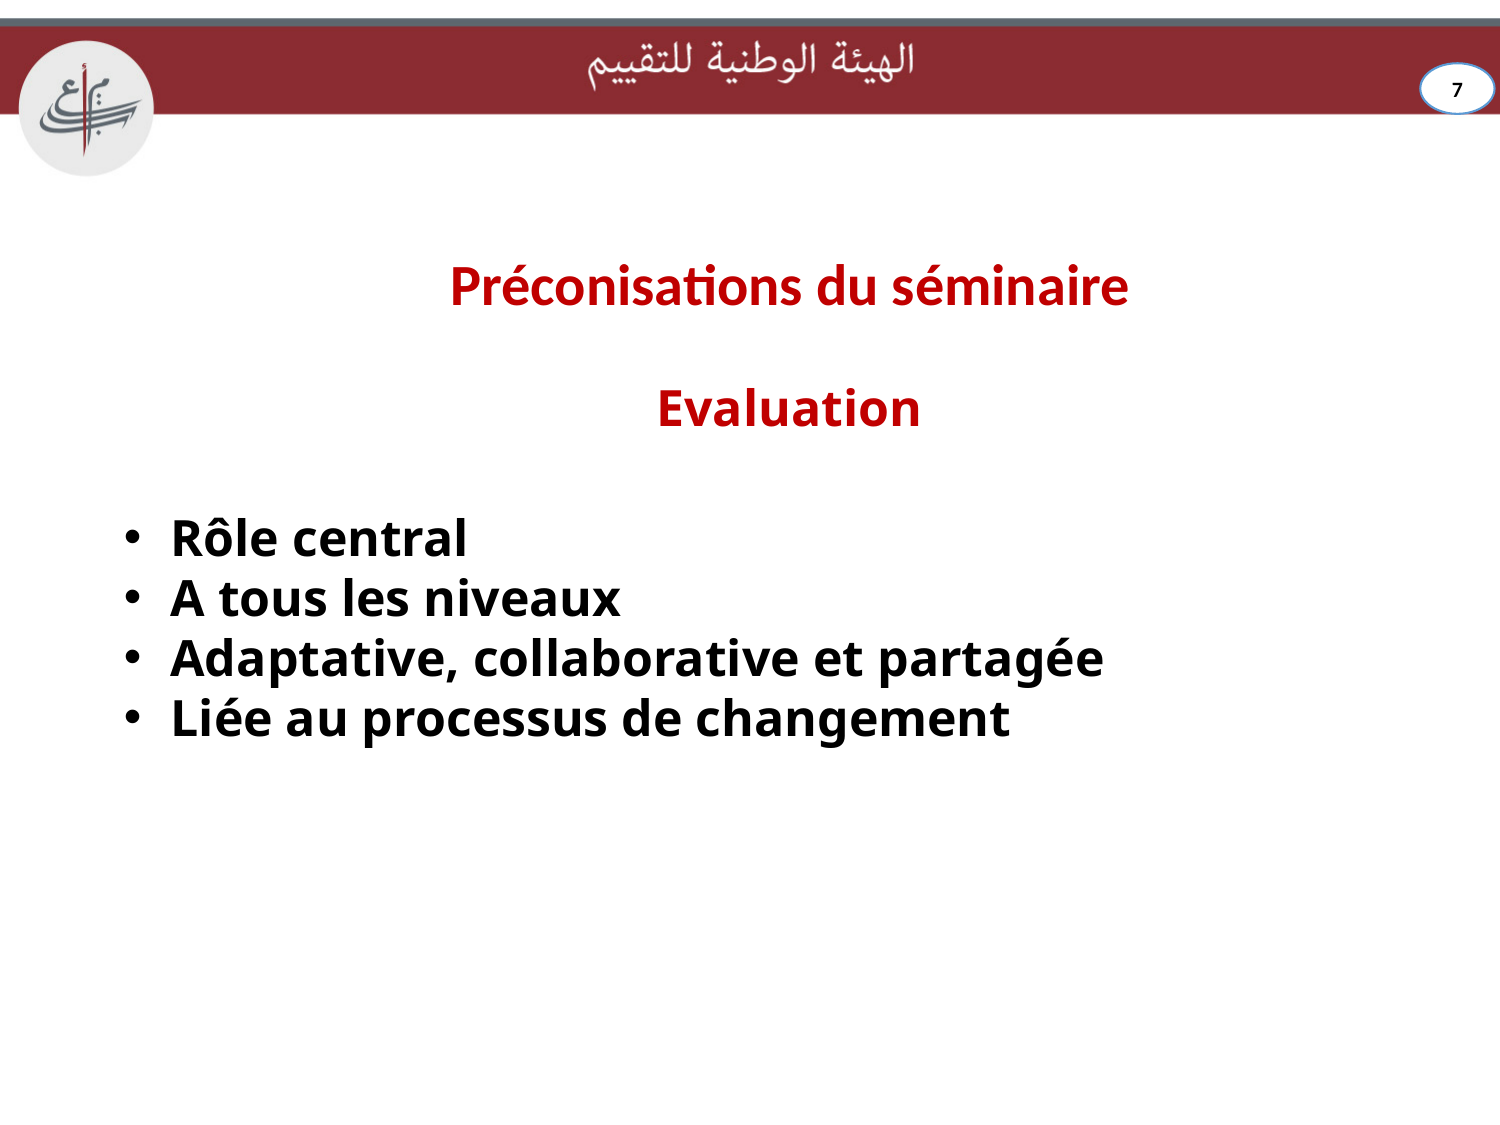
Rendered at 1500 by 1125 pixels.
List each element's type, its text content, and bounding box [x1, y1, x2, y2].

text_box 7 [1419, 62, 1496, 115]
text_box Préconisations du séminaire Evaluation Rôle central A tous les niveaux Adaptative, collaborative et partagée Liée au processus de changement [108, 239, 1483, 754]
picture [0, 0, 1500, 1125]
